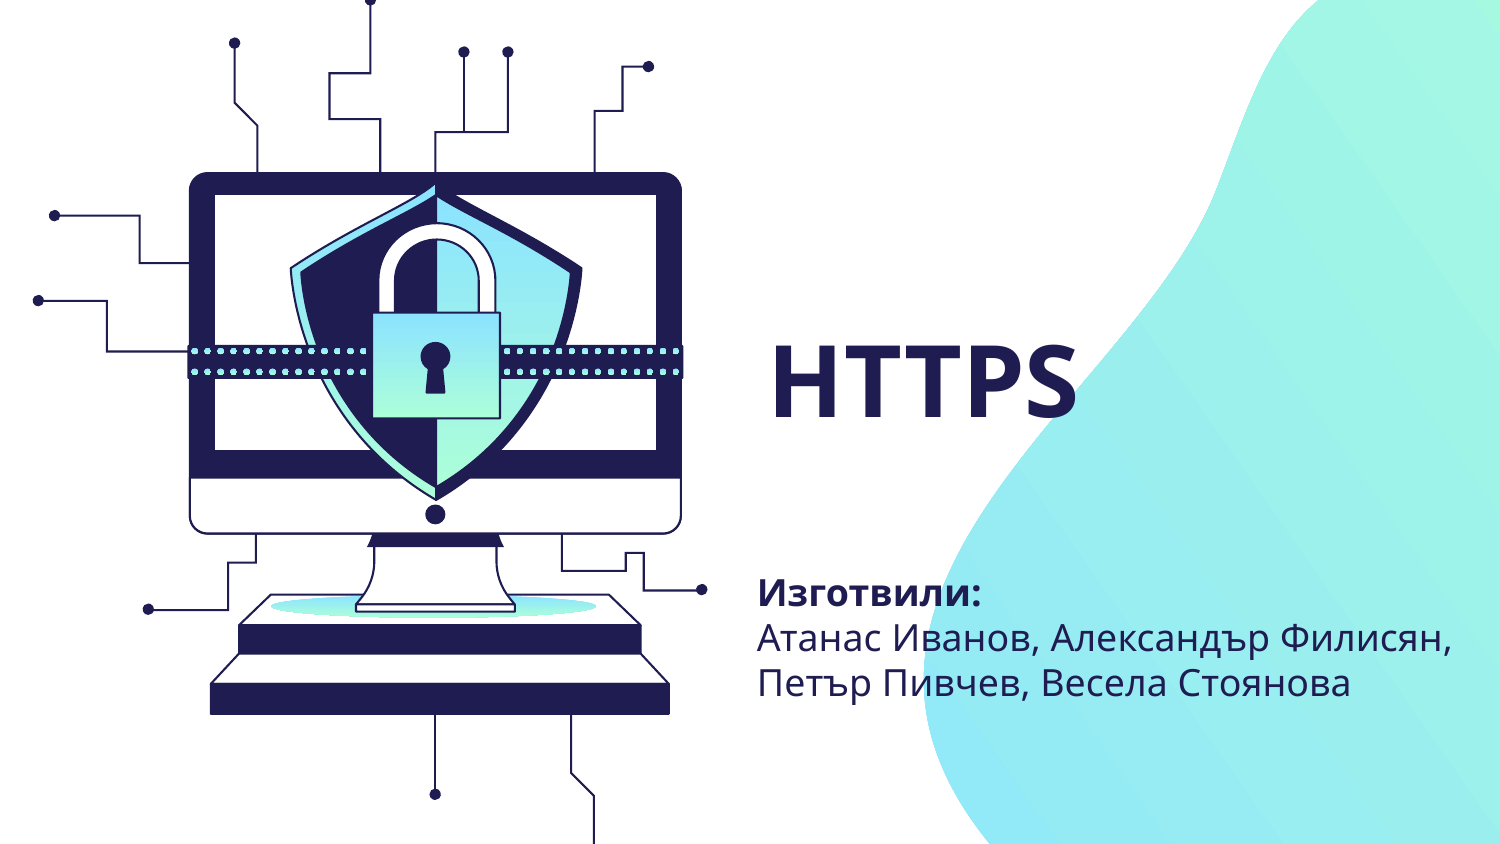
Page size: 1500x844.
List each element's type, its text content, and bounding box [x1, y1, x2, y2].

title HTTPS [752, 306, 1372, 453]
text_box Изготвили: Атанас Иванов, Александър Филисян, Петър Пивчев, Весела Стоянова [741, 553, 1473, 684]
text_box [31, 0, 708, 844]
text_box [923, 0, 1500, 844]
